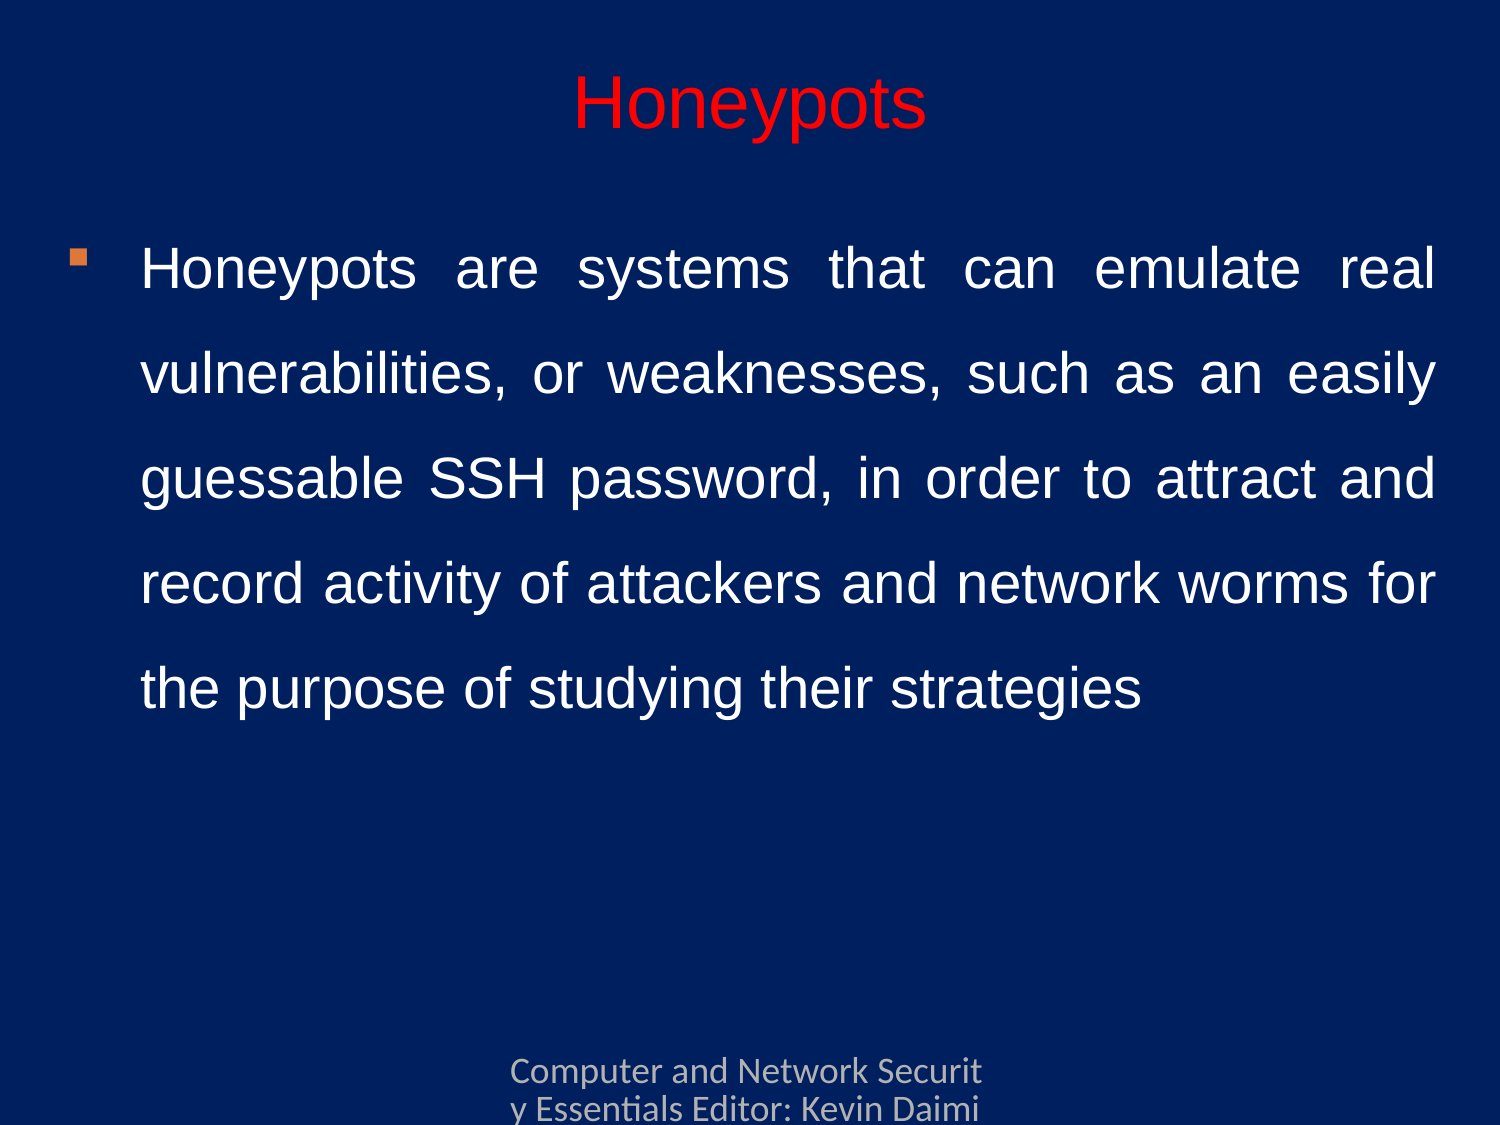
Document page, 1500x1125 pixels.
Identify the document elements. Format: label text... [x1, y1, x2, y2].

title Honeypots [44, 53, 1456, 236]
footer Computer and Network Security Essentials Editor: Kevin Daimi Associate Editors: Guillermo Francia, Levent Ertaul, Luis H. Encinas, Eman El-Sheikh Published by Springer [510, 1046, 990, 1103]
list Honeypots are systems that can emulate real vulnerabilities, or weaknesses, such as an easily guessable SSH password, in order to attract and record activity of attackers and network worms for the purpose of studying their strategies [62, 195, 1437, 713]
